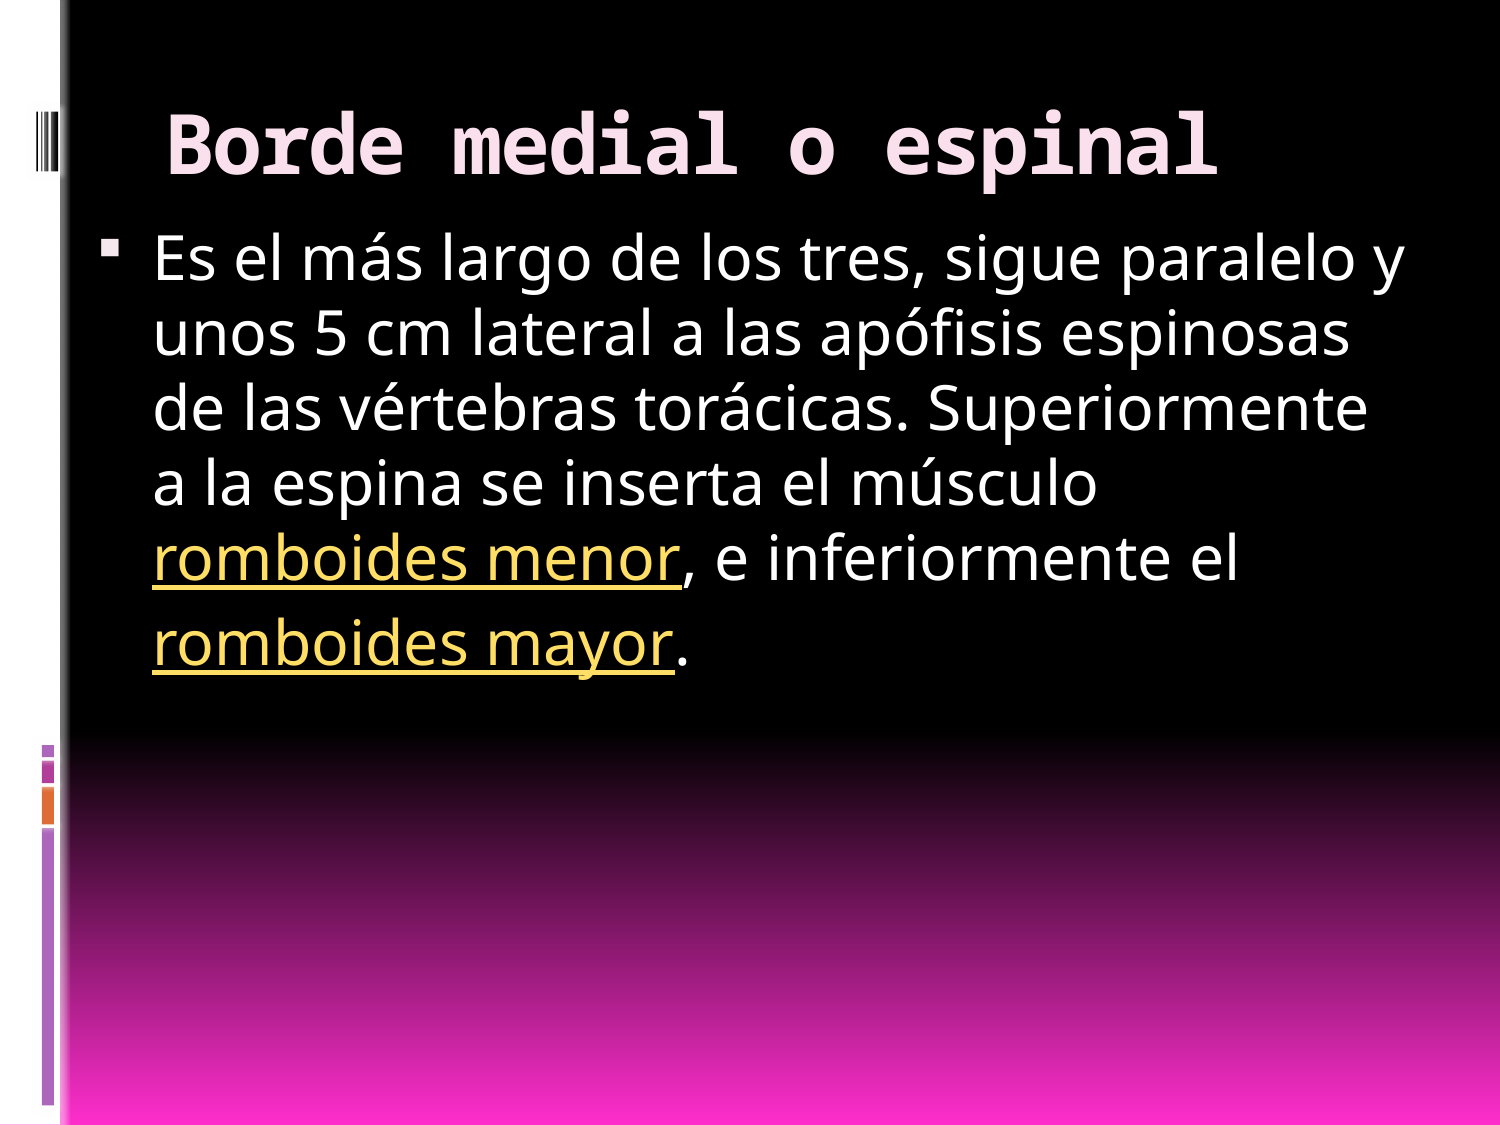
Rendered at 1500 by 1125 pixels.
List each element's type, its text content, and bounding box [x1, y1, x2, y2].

title Borde medial o espinal [150, 83, 1425, 210]
list Es el más largo de los tres, sigue paralelo y unos 5 cm lateral a las apófisis espinosas de las vértebras torácicas. Superiormente a la espina se inserta el músculo romboides menor, e inferiormente el romboides mayor. [70, 210, 1425, 1043]
